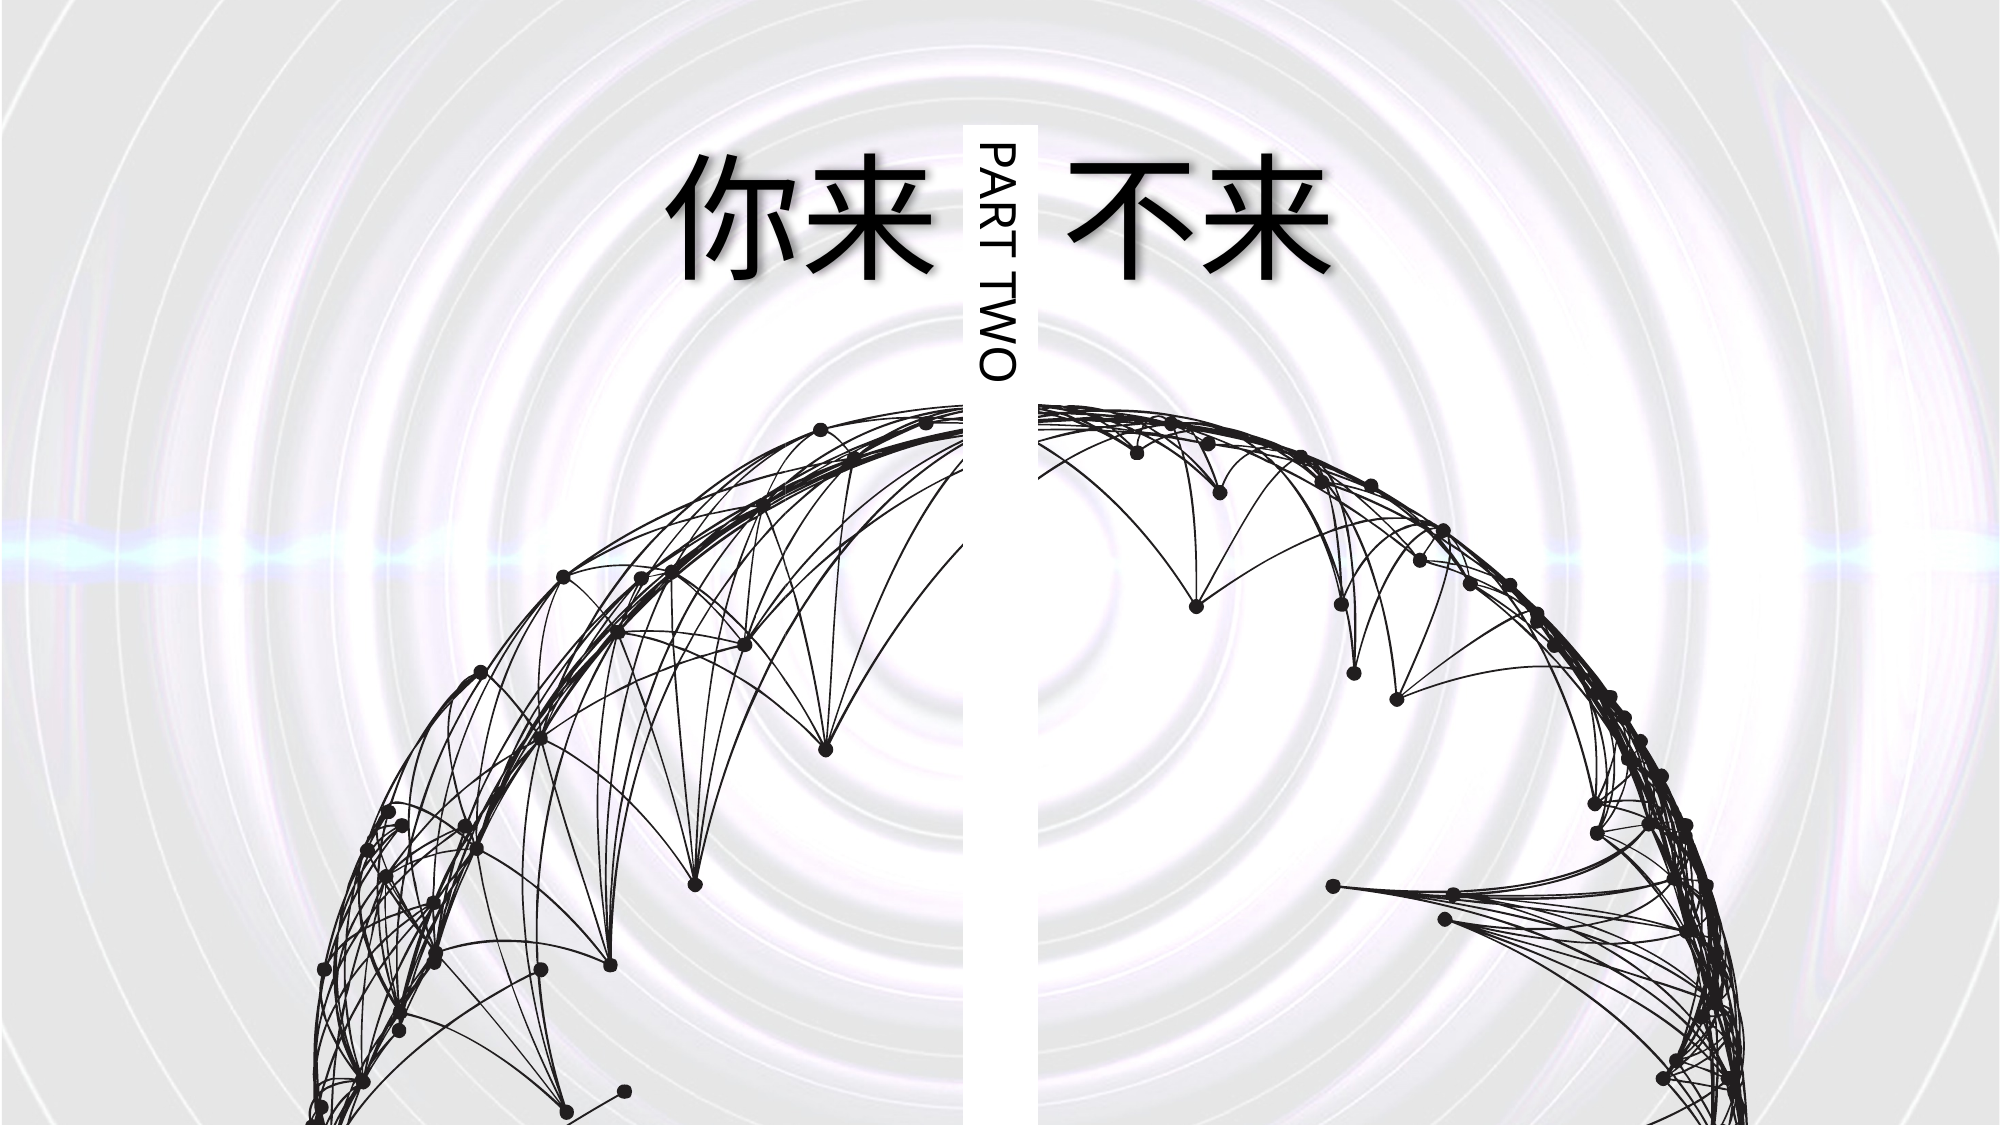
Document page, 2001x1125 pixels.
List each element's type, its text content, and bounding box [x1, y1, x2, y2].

picture [1, 0, 2000, 1125]
text_box 你来 不来 [1038, 125, 1387, 305]
text_box PART TWO [963, 125, 1038, 404]
text_box 你来 不来 [613, 125, 963, 305]
